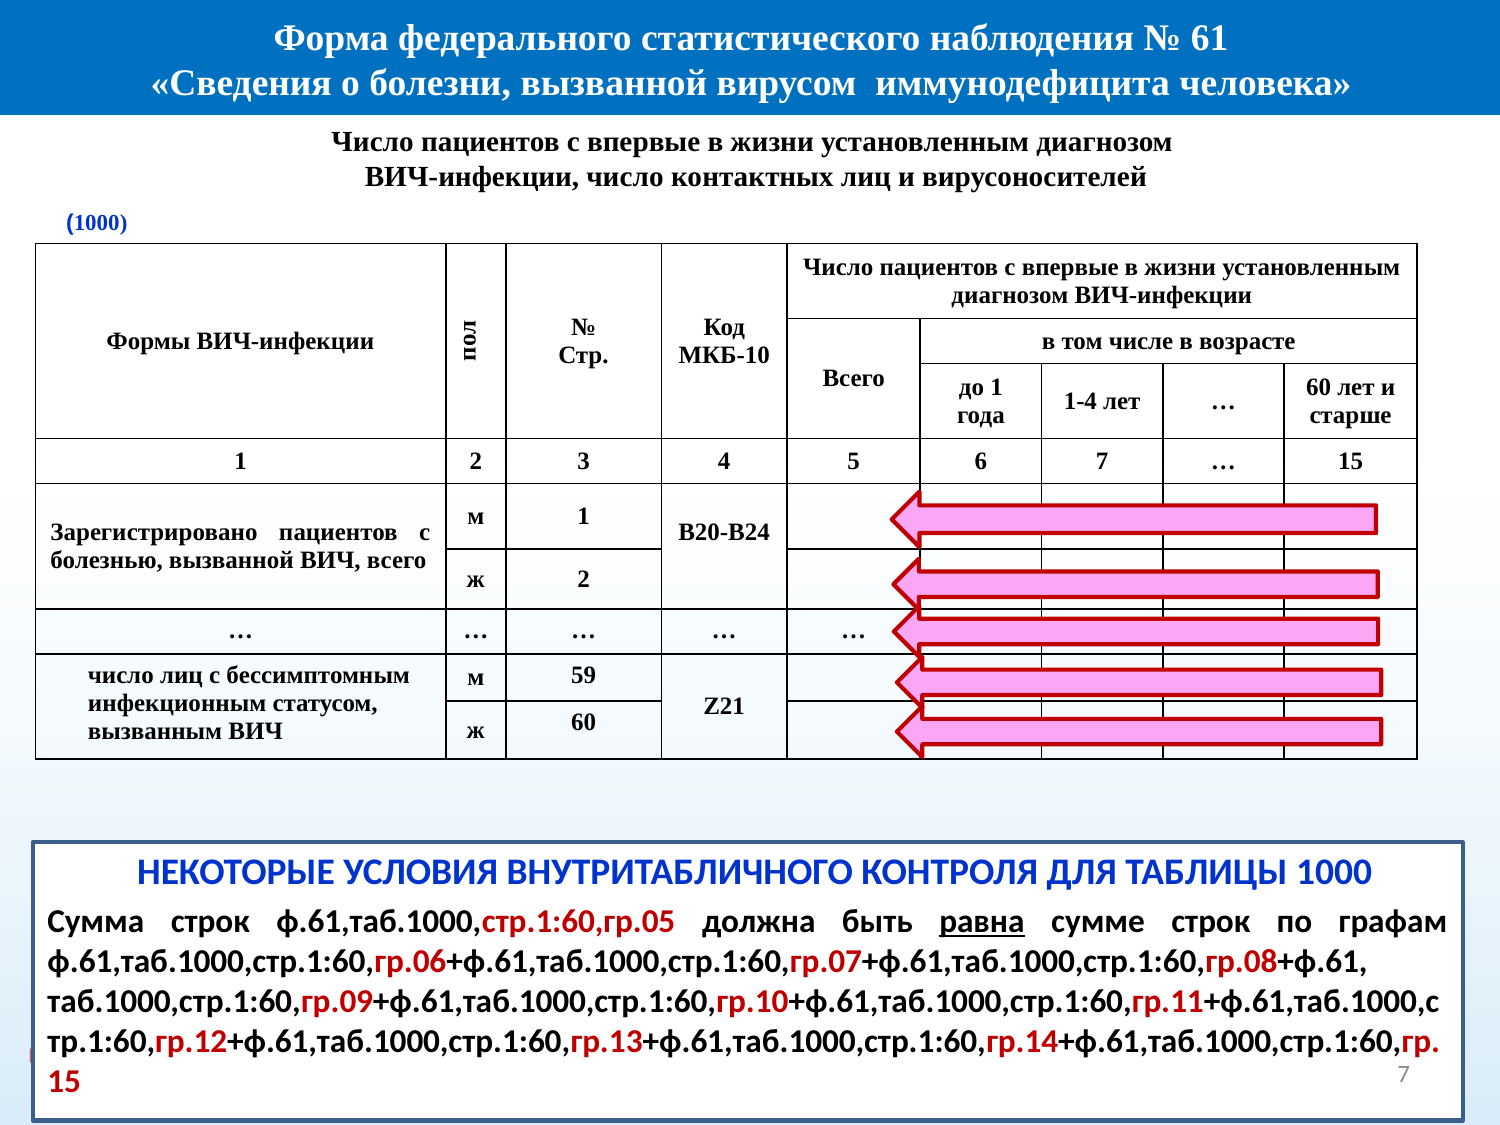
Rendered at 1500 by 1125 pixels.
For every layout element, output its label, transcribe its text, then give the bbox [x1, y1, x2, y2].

table_cell [788, 702, 919, 758]
table_header Формы ВИЧ-инфекции [36, 244, 445, 438]
table_cell м [447, 484, 505, 548]
text_box Сумма строк ф.61,таб.1000,стр.1:60,гр.05 должна быть равна сумме строк по графам ф.61,таб.1000,стр.1:60,гр.06+ф.61,таб.1000,стр.1:60,гр.07+ф.61,таб.1000,стр.1:60,гр.08+ф.61, таб.1000,стр.1:60,гр.09+ф.61,таб.1000,стр.1:60,гр.10+ф.61,таб.1000,стр.1:60,гр.11+ф.61,таб.1000,стр.1:60,гр.12+ф.61,таб.1000,стр.1:60,гр.13+ф.61,таб.1000,стр.1:60,гр.14+ф.61,таб.1000,стр.1:60,гр.15 [31, 840, 1465, 1123]
table_cell 6 [921, 439, 1041, 483]
table_cell [1285, 702, 1416, 758]
table_cell [1042, 747, 1162, 758]
picture [0, 117, 1500, 1125]
table_cell … [1285, 610, 1416, 653]
table_cell [1042, 550, 1162, 569]
table_cell Z21 [662, 655, 786, 758]
table_cell [1164, 484, 1283, 503]
table_cell [788, 484, 919, 548]
table_cell [1164, 550, 1283, 569]
table_cell 3 [507, 439, 661, 483]
table_cell 15 [1285, 439, 1416, 483]
table_cell ж [447, 550, 505, 608]
table_cell 5 [788, 439, 919, 483]
table_header № Стр. [507, 244, 661, 438]
table_cell [921, 600, 1041, 608]
table_cell [925, 702, 1041, 716]
table_cell 4 [662, 439, 786, 483]
table_cell 1 [507, 484, 661, 548]
table_cell … [1164, 647, 1283, 653]
table_cell [921, 550, 1041, 569]
table_cell … [922, 610, 1041, 616]
table_cell [1042, 484, 1162, 503]
table_cell … [447, 610, 505, 653]
table_cell … [36, 610, 445, 653]
table_cell [788, 655, 917, 700]
table_cell [1164, 536, 1283, 548]
table_cell [925, 747, 1041, 758]
table_cell Всего [788, 319, 919, 438]
table_cell 1-4 лет [1042, 364, 1162, 438]
table_cell до 1 года [921, 364, 1041, 438]
table_header Число пациентов с впервые в жизни установленным диагнозом ВИЧ-инфекции [788, 244, 1416, 318]
table_cell [1042, 702, 1162, 716]
table_cell [1285, 484, 1416, 548]
table_cell [1042, 655, 1162, 667]
table_cell [1164, 655, 1283, 667]
table_cell … [922, 647, 1041, 653]
table_cell 59 [507, 655, 661, 700]
table_cell [924, 655, 1041, 667]
table_cell число лиц с бессимптомным инфекционным статусом, вызванным ВИЧ [36, 655, 445, 758]
table_cell [922, 536, 1041, 548]
table_cell [1164, 600, 1283, 608]
table_cell … [1042, 610, 1162, 616]
table_cell [921, 484, 1041, 503]
text_box (1000) [44, 198, 376, 243]
table_cell ж [447, 702, 505, 758]
table_cell [788, 550, 919, 608]
table_cell … [1164, 439, 1283, 483]
table_cell Зарегистрировано пациентов с болезнью, вызванной ВИЧ, всего [36, 484, 445, 608]
text_box [894, 704, 1384, 760]
table_cell в том числе в возрасте [921, 319, 1416, 363]
table_cell … [788, 610, 911, 653]
table_cell … [1164, 610, 1283, 616]
table_cell 2 [447, 439, 505, 483]
table_header пол [447, 244, 505, 438]
text_box [891, 604, 1381, 659]
table_cell … [1164, 364, 1283, 438]
table_cell 1 [36, 439, 445, 483]
text_box [894, 654, 1384, 707]
text_box Число пациентов с впервые в жизни установленным диагнозом ВИЧ-инфекции, число контактных лиц и вирусоносителей [29, 114, 1483, 200]
table_cell 60 [507, 702, 661, 758]
table_cell [1042, 536, 1162, 548]
table_cell В20-В24 [662, 484, 786, 608]
table_header Код МКБ-10 [662, 244, 786, 438]
table_cell 60 лет и старше [1285, 364, 1416, 438]
text_box Форма федерального статистического наблюдения № 61 «Сведения о болезни, вызванной вирусом иммунодефицита человека» [0, 0, 1500, 117]
table_cell … [662, 610, 786, 653]
table_cell 2 [507, 550, 661, 608]
slide_number 7 [1074, 1042, 1425, 1103]
table_cell м [447, 655, 505, 700]
text_box НЕКОТОРЫЕ УСЛОВИЯ ВНУТРИТАБЛИЧНОГО КОНТРОЛЯ ДЛЯ ТАБЛИЦЫ 1000 [53, 839, 1457, 900]
table_cell … [507, 610, 661, 653]
table_cell [1164, 702, 1283, 716]
table_cell [1164, 747, 1283, 758]
table_cell [1285, 655, 1416, 700]
table_cell [1042, 600, 1162, 608]
table_cell [1285, 550, 1416, 608]
table_cell … [1042, 647, 1162, 653]
text_box [891, 556, 1380, 608]
text_box [889, 489, 1379, 549]
table_cell 7 [1042, 439, 1162, 483]
